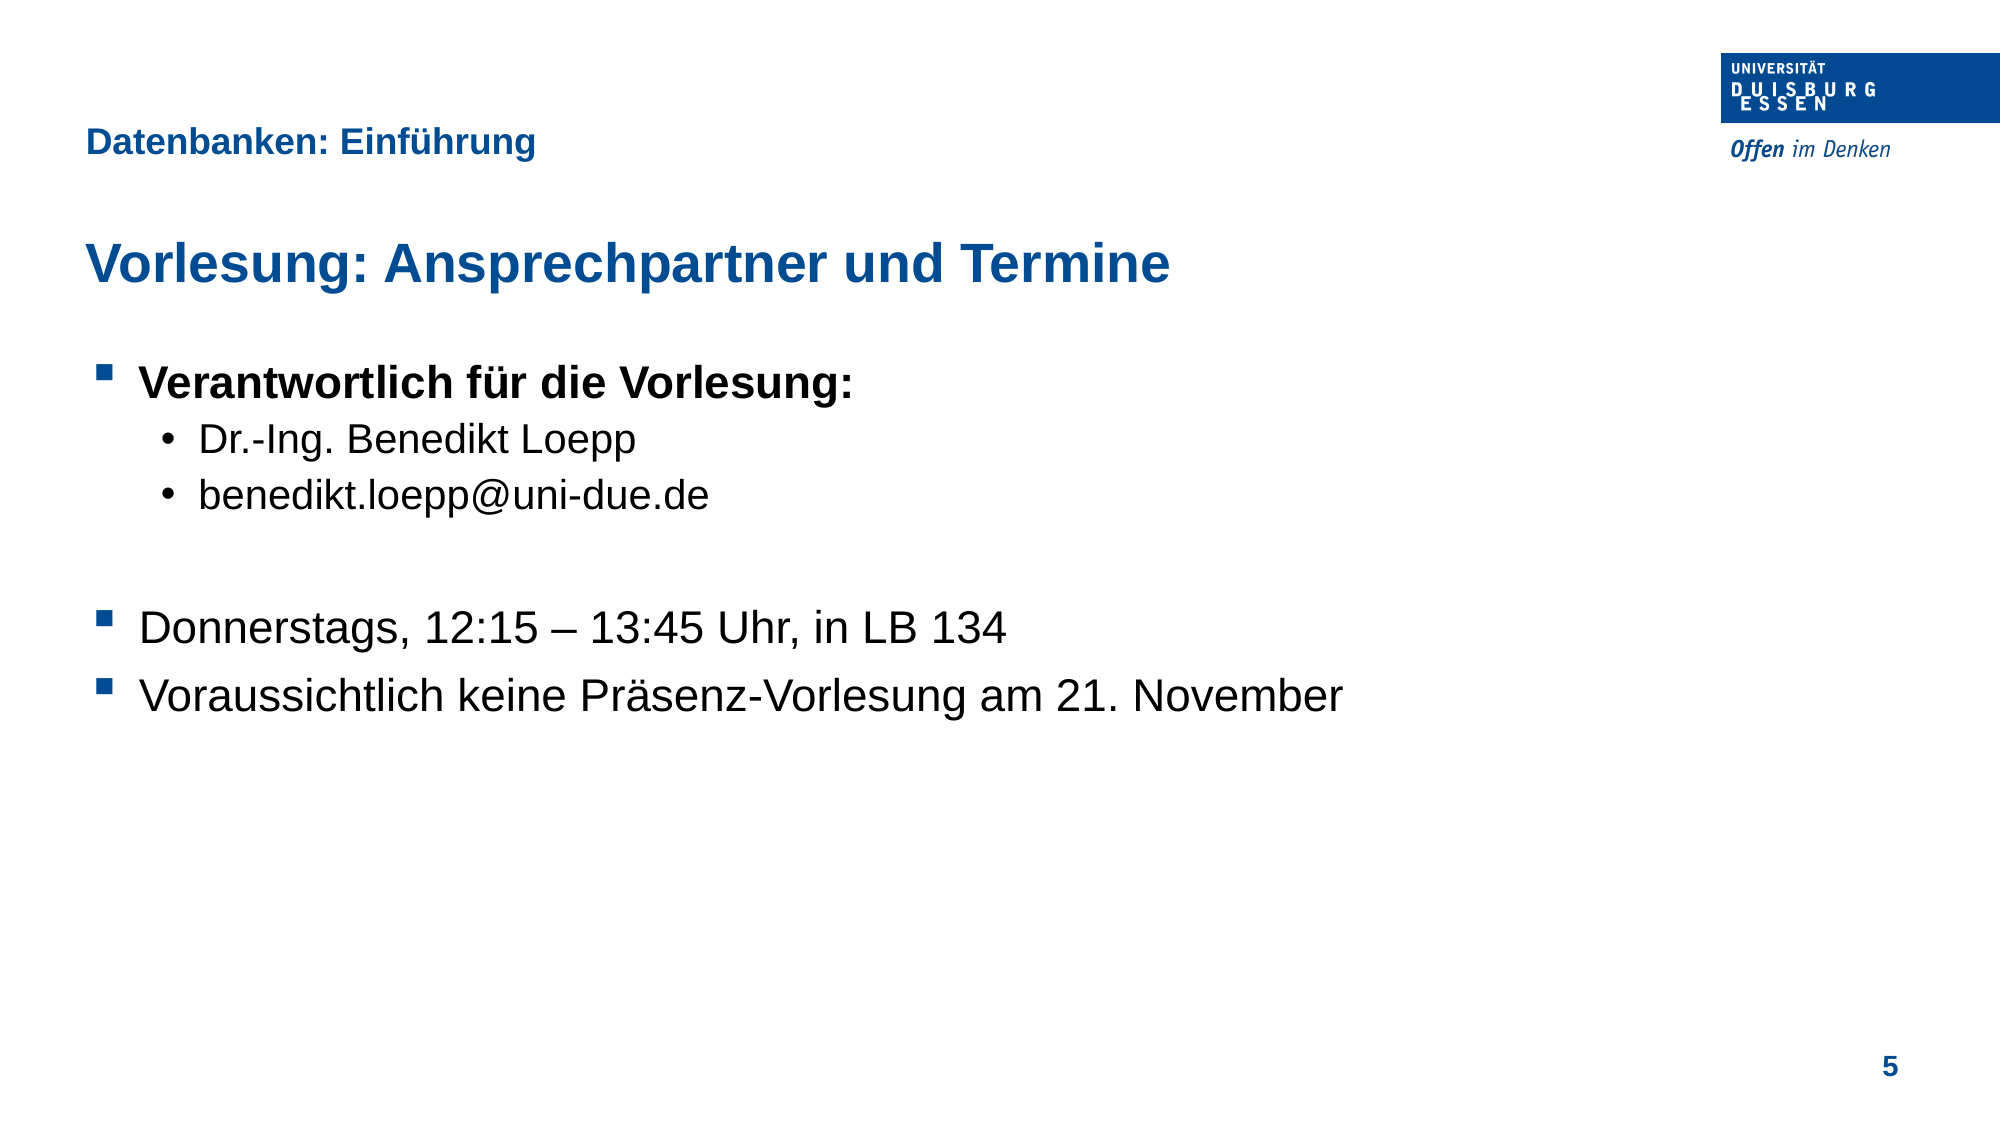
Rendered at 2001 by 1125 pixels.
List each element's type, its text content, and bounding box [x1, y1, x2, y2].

list Vorlesung: Ansprechpartner und Termine [85, 227, 1694, 303]
picture [1721, 53, 2000, 162]
list Datenbanken: Einführung [85, 122, 1694, 163]
list Verantwortlich für die Vorlesung: Dr.-Ing. Benedikt Loepp benedikt.loepp@uni-due.de Donnerstags, 12:15 – 13:45 Uhr, in LB 134 Voraussichtlich keine Präsenz-Vorlesung am 21. November [85, 345, 1694, 987]
slide_number 5 [1677, 1039, 1914, 1081]
